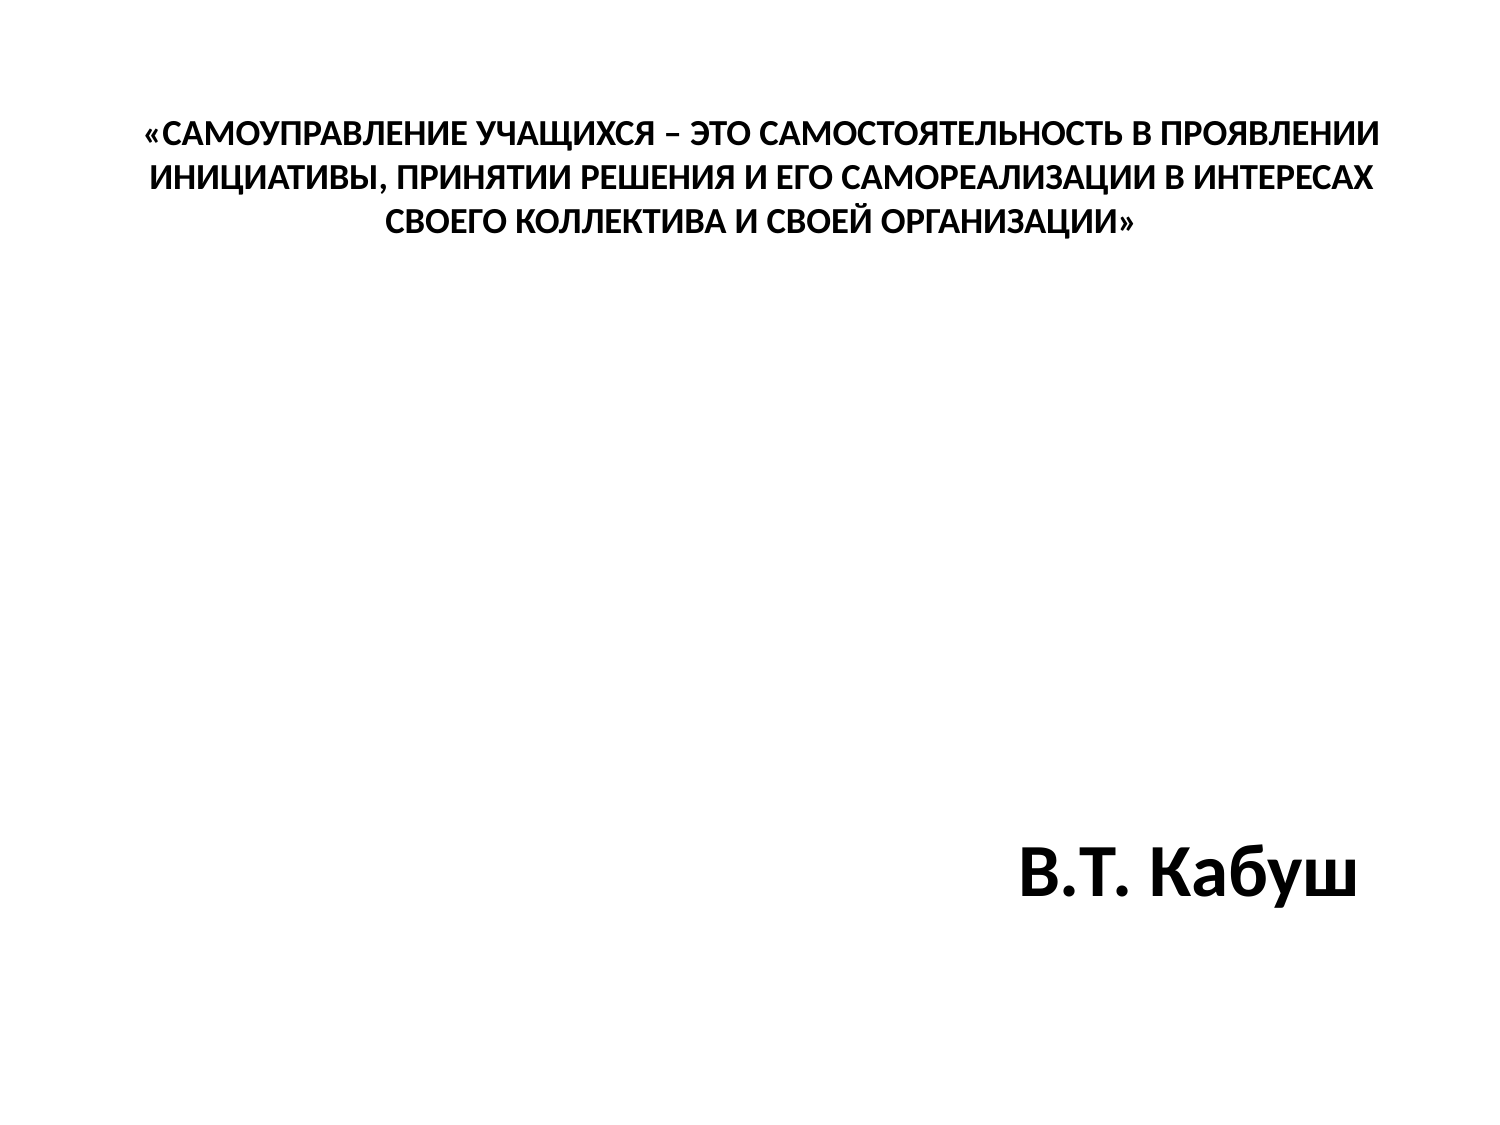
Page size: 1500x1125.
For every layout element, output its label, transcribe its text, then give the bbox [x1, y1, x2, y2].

title «Самоуправление учащихся – это самостоятельность в проявлении инициативы, принятии решения и его самореализации в интересах своего коллектива и своей организации» [123, 101, 1399, 326]
list В.Т. Кабуш [100, 763, 1376, 1010]
